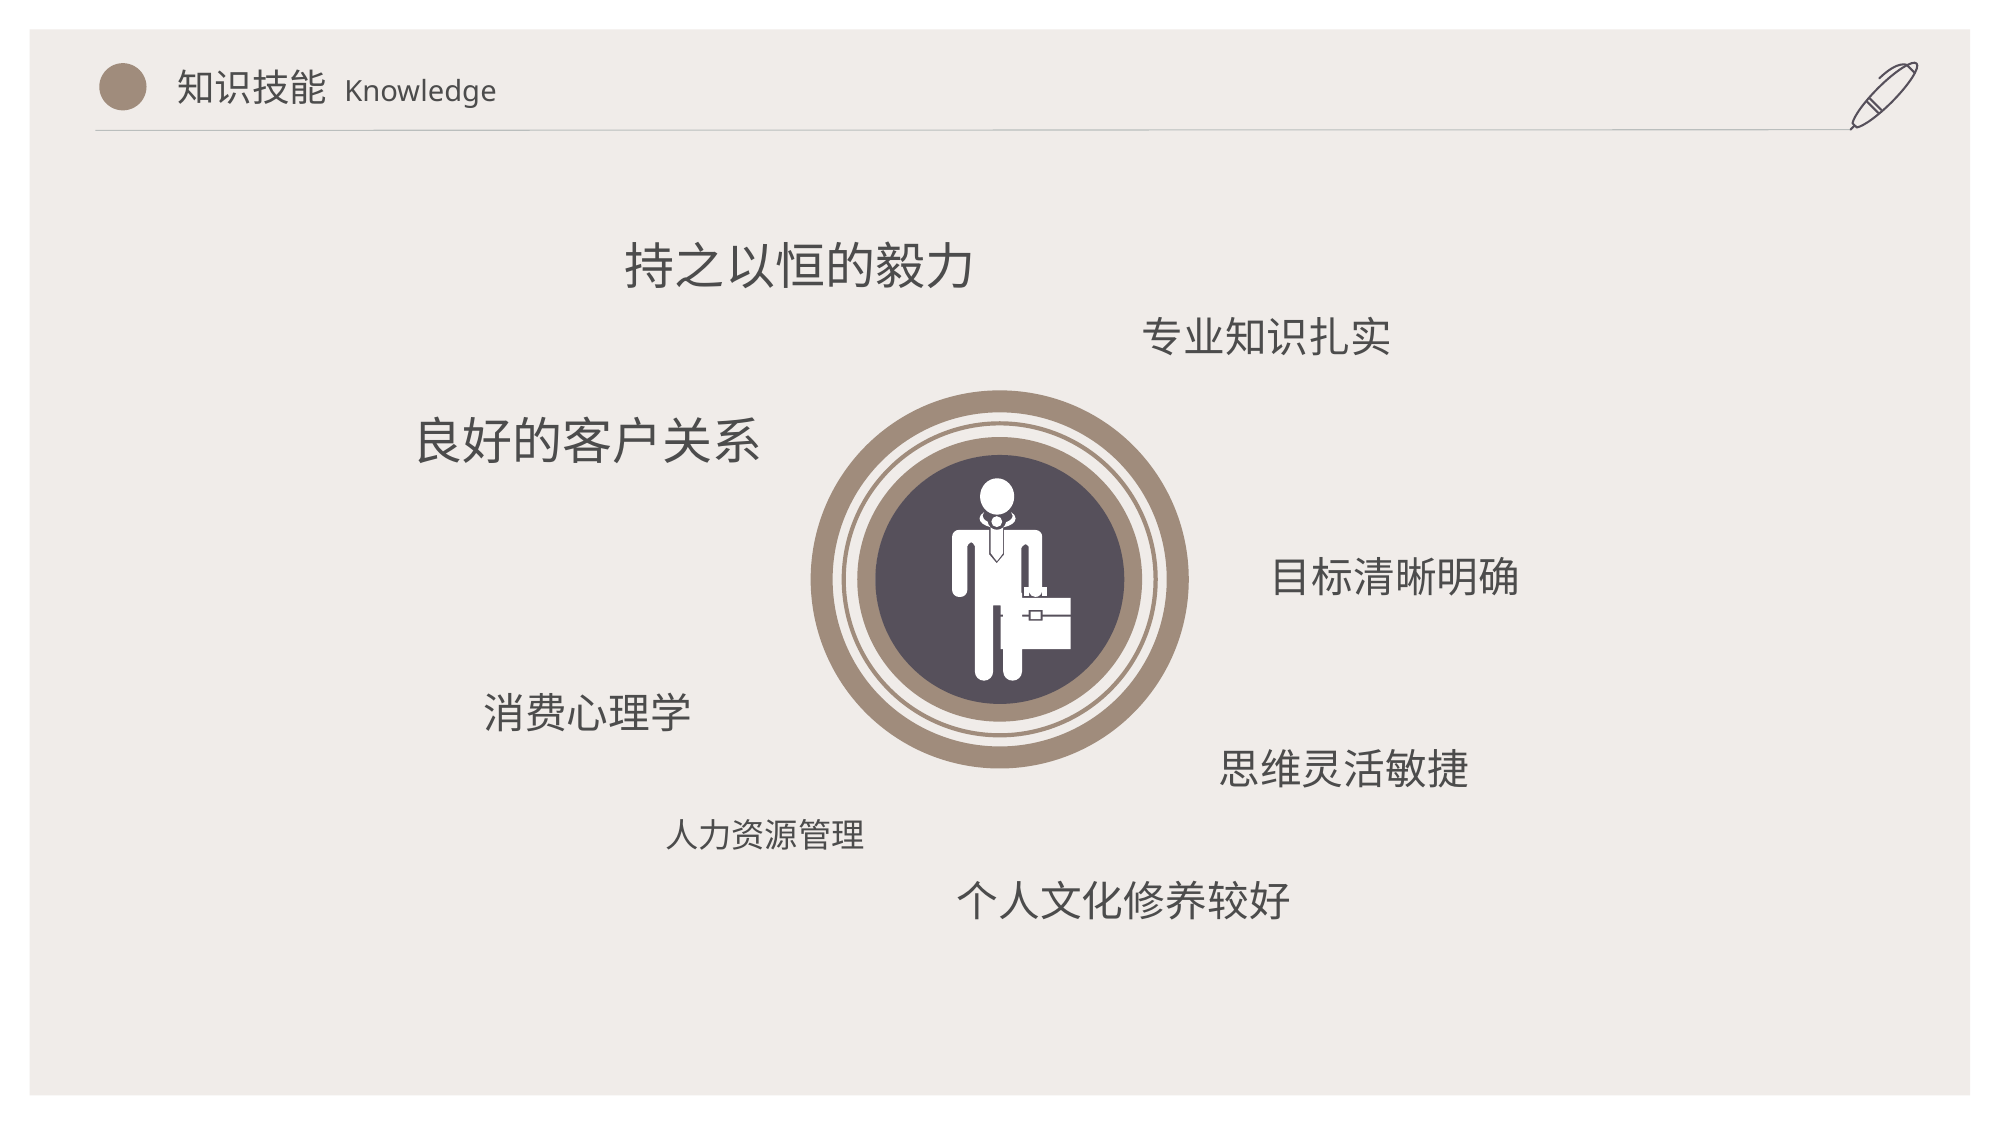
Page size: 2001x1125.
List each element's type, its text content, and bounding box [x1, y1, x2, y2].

text_box 知识技能 Knowledge [162, 56, 520, 117]
text_box [98, 62, 148, 112]
text_box [930, 435, 1070, 454]
text_box [840, 480, 875, 679]
text_box 持之以恒的毅力 [610, 227, 990, 303]
text_box 消费心理学 [468, 679, 707, 745]
text_box 思维灵活敏捷 [1203, 735, 1484, 801]
text_box [928, 704, 1071, 723]
text_box [856, 508, 875, 651]
text_box [1125, 509, 1144, 650]
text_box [875, 454, 1125, 704]
text_box 目标清晰明确 [1254, 543, 1536, 609]
text_box [809, 389, 1190, 770]
text_box [1125, 481, 1159, 678]
text_box 人力资源管理 [650, 806, 880, 861]
text_box 良好的客户关系 [397, 402, 778, 478]
text_box [900, 704, 1099, 739]
text_box [901, 420, 1098, 454]
text_box 专业知识扎实 [1126, 303, 1407, 368]
text_box [1851, 62, 1918, 130]
text_box 个人文化修养较好 [941, 867, 1306, 933]
